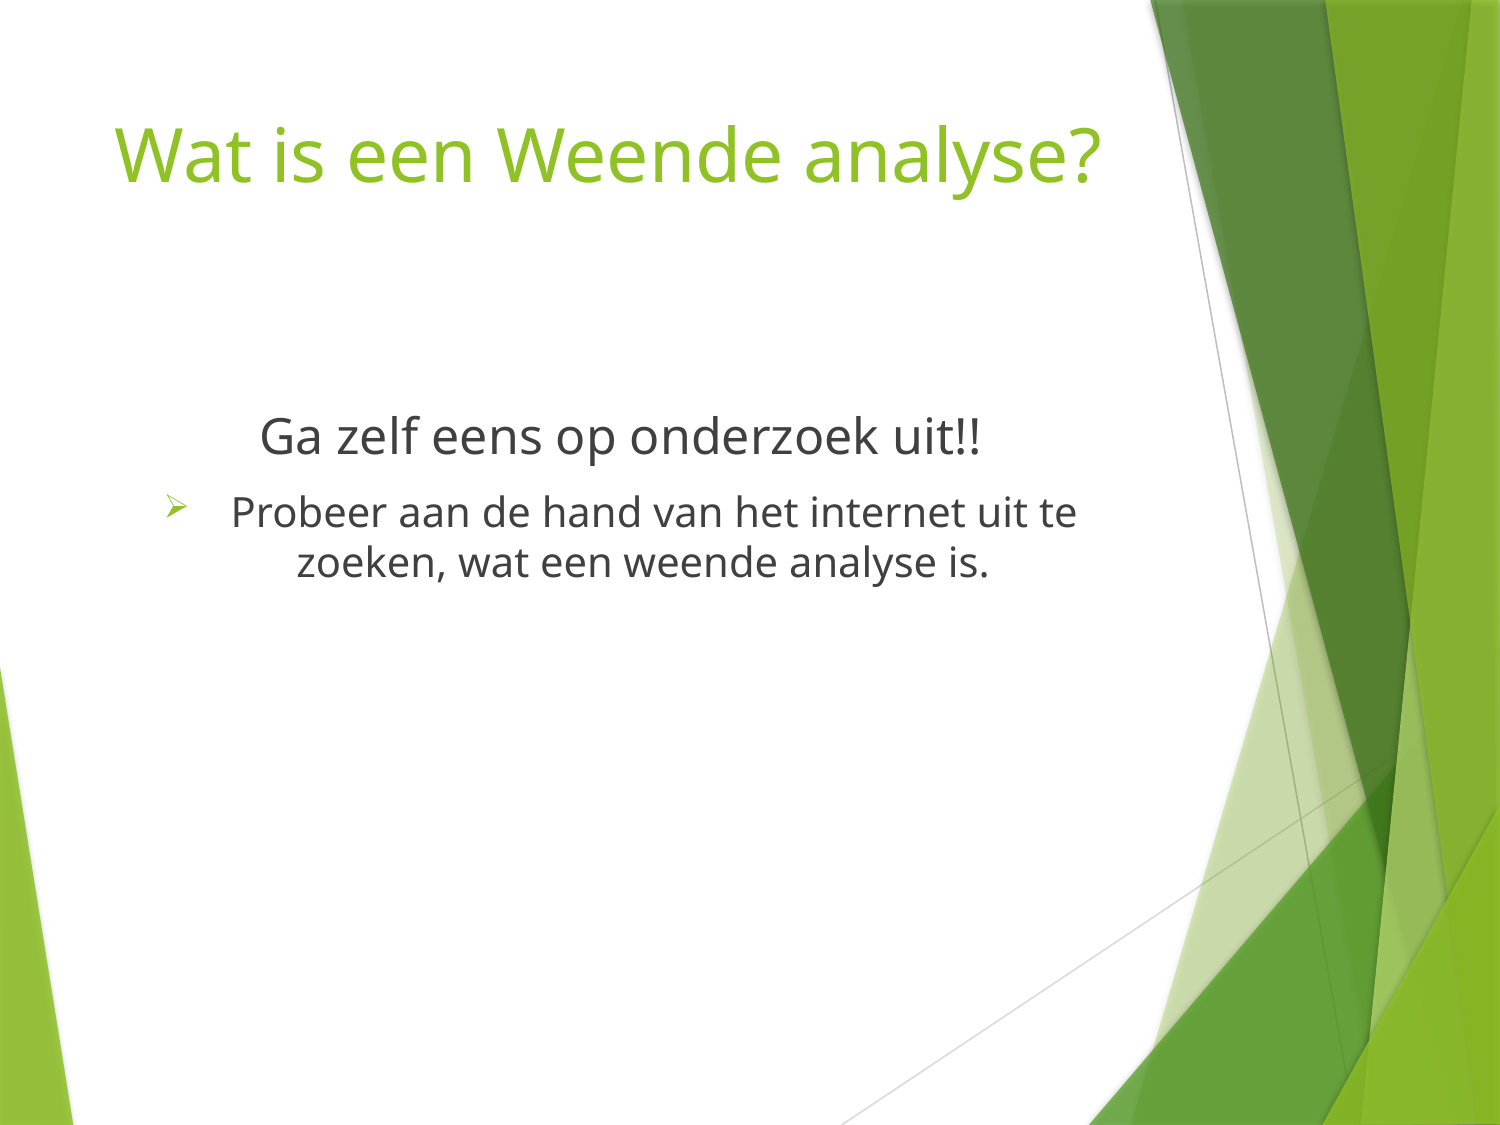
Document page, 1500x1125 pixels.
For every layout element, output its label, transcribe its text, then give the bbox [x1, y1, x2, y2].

list Ga zelf eens op onderzoek uit!! Probeer aan de hand van het internet uit te zoeken, wat een weende analyse is. [99, 397, 1142, 1034]
title Wat is een Weende analyse? [99, 99, 1142, 317]
